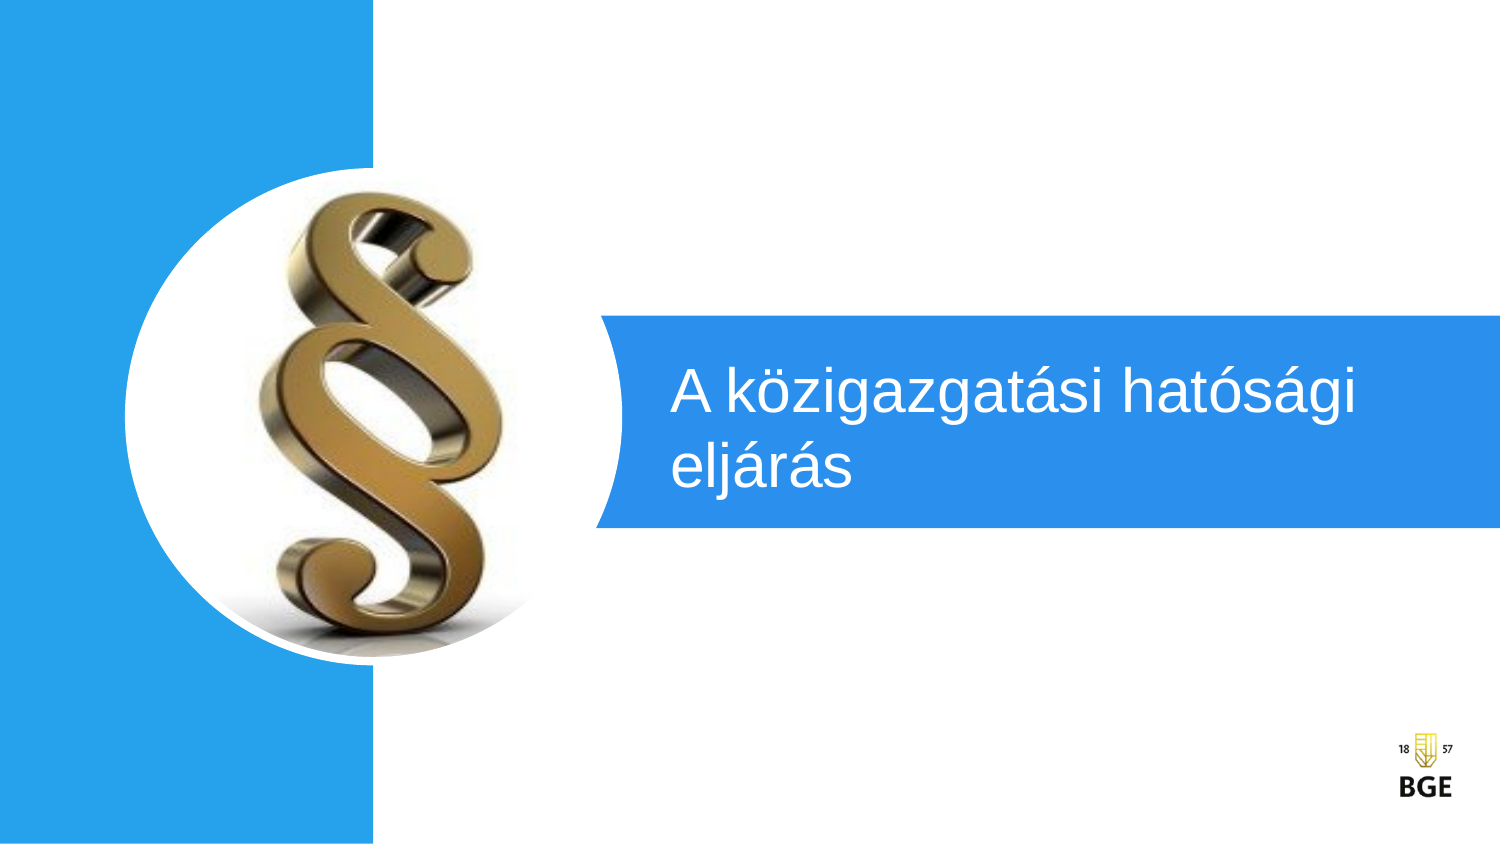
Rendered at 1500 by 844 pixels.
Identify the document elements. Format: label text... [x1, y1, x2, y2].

picture [1388, 727, 1460, 803]
picture [128, 171, 619, 662]
list A közigazgatási hatósági eljárás [655, 357, 1500, 493]
